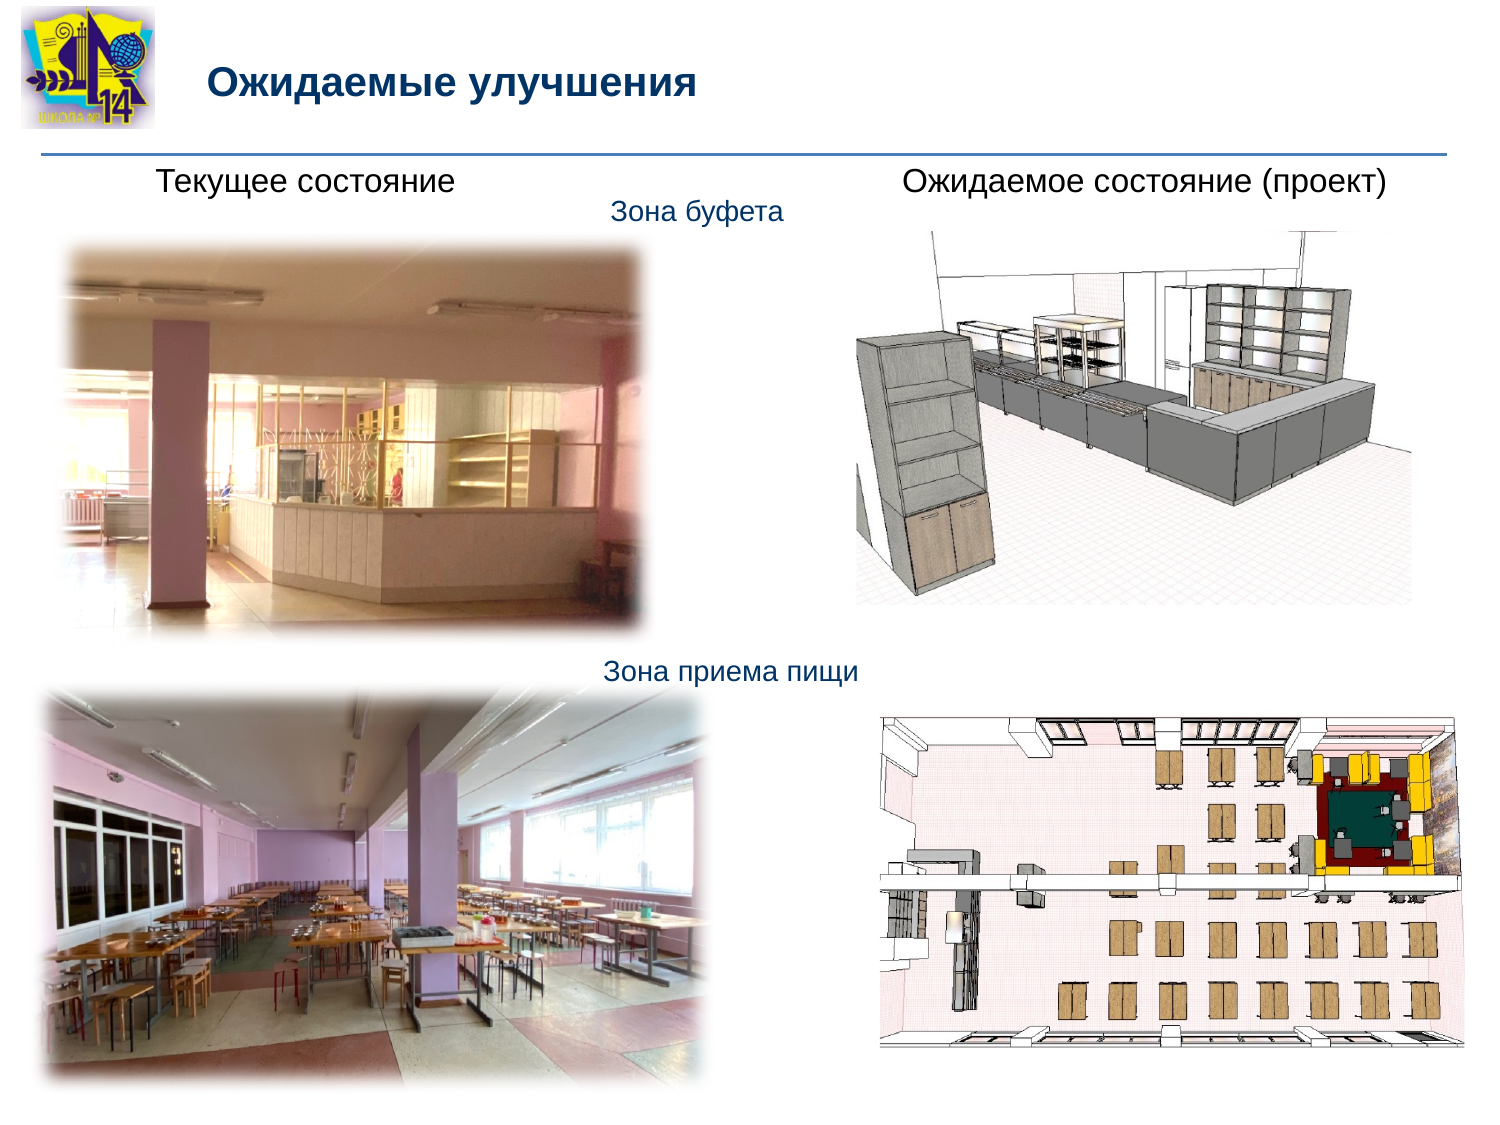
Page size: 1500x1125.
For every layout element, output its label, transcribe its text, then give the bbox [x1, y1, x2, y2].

picture [21, 6, 156, 129]
text_box Зона буфета [562, 184, 832, 235]
text_box Зона приема пищи [584, 645, 878, 695]
text_box Ожидаемое состояние (проект) [843, 162, 1447, 207]
picture [52, 231, 656, 646]
picture [879, 692, 1465, 1081]
text_box Текущее состояние [140, 164, 484, 207]
text_box Ожидаемые улучшения [206, 54, 904, 105]
picture [30, 680, 715, 1095]
picture [856, 231, 1412, 605]
